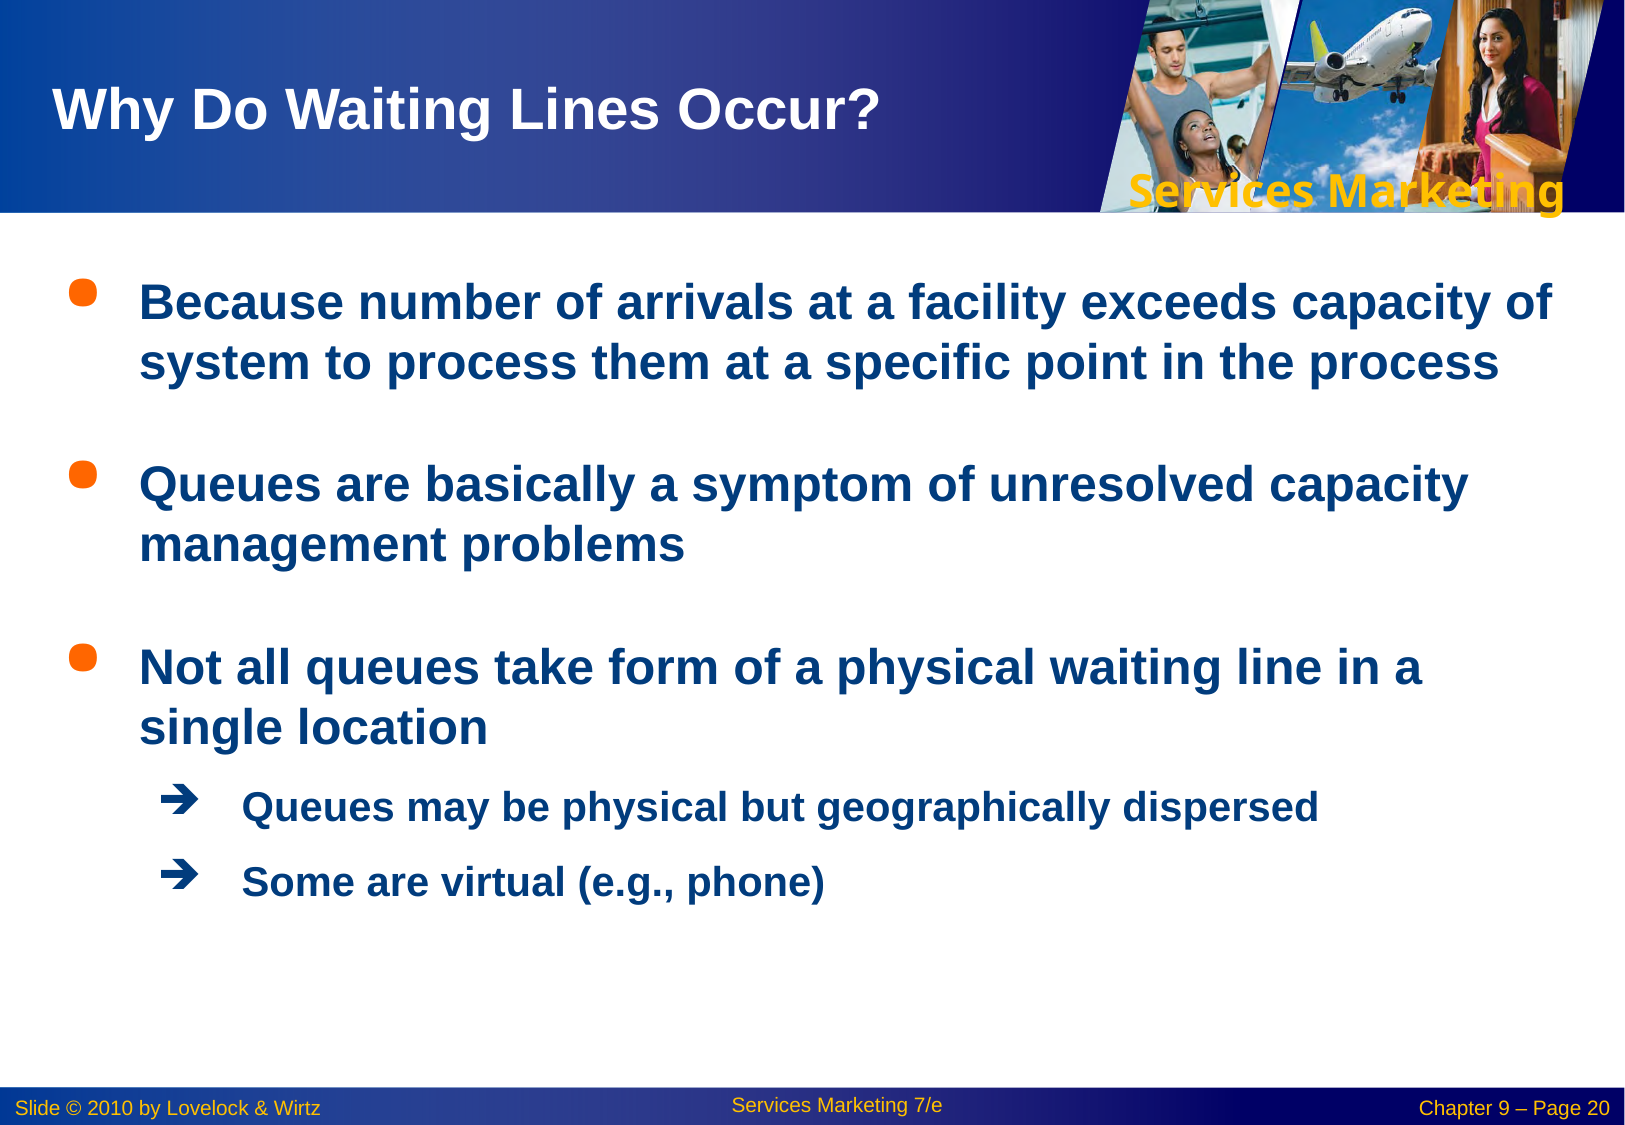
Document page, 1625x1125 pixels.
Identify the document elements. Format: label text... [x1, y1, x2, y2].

picture [1162, 186, 1172, 192]
picture [1546, 187, 1556, 202]
title Why Do Waiting Lines Occur? [36, 37, 1088, 176]
list Because number of arrivals at a facility exceeds capacity of system to process them at a specific point in the process Queues are basically a symptom of unresolved capacity management problems Not all queues take form of a physical waiting line in a single location Queues may be physical but geographically dispersed Some are virtual (e.g., phone) [49, 261, 1588, 1051]
picture [1100, 0, 1604, 213]
